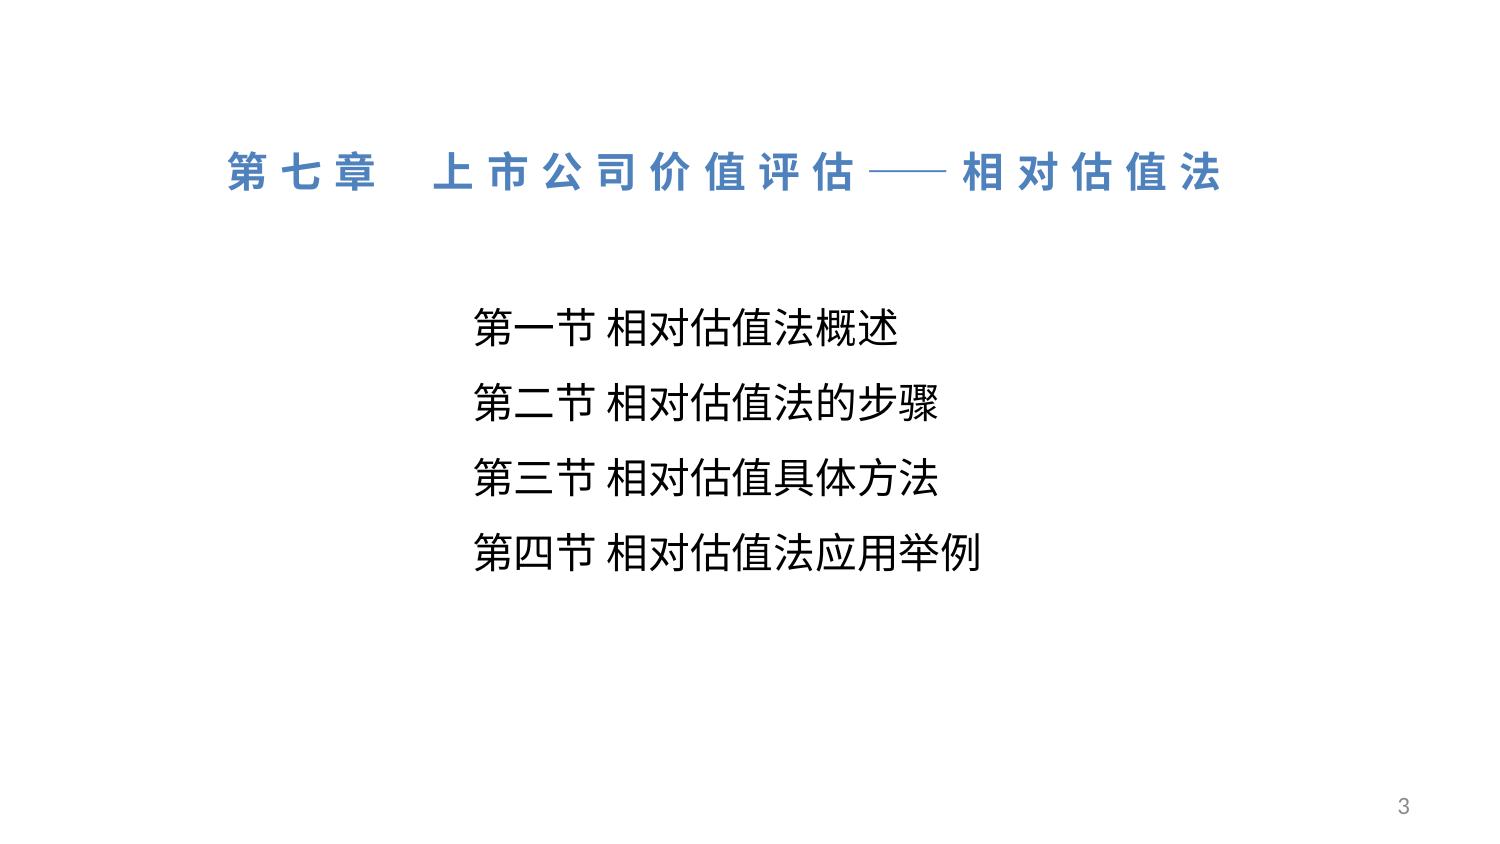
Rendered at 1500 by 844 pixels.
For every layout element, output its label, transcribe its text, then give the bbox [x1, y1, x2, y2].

list 第一节 相对估值法概述 第二节 相对估值法的步骤 第三节 相对估值具体方法 第四节 相对估值法应用举例 [457, 269, 1020, 671]
slide_number 3 [1074, 782, 1425, 827]
title 第七章 上市公司价值评估——相对估值法 [210, 117, 1285, 224]
